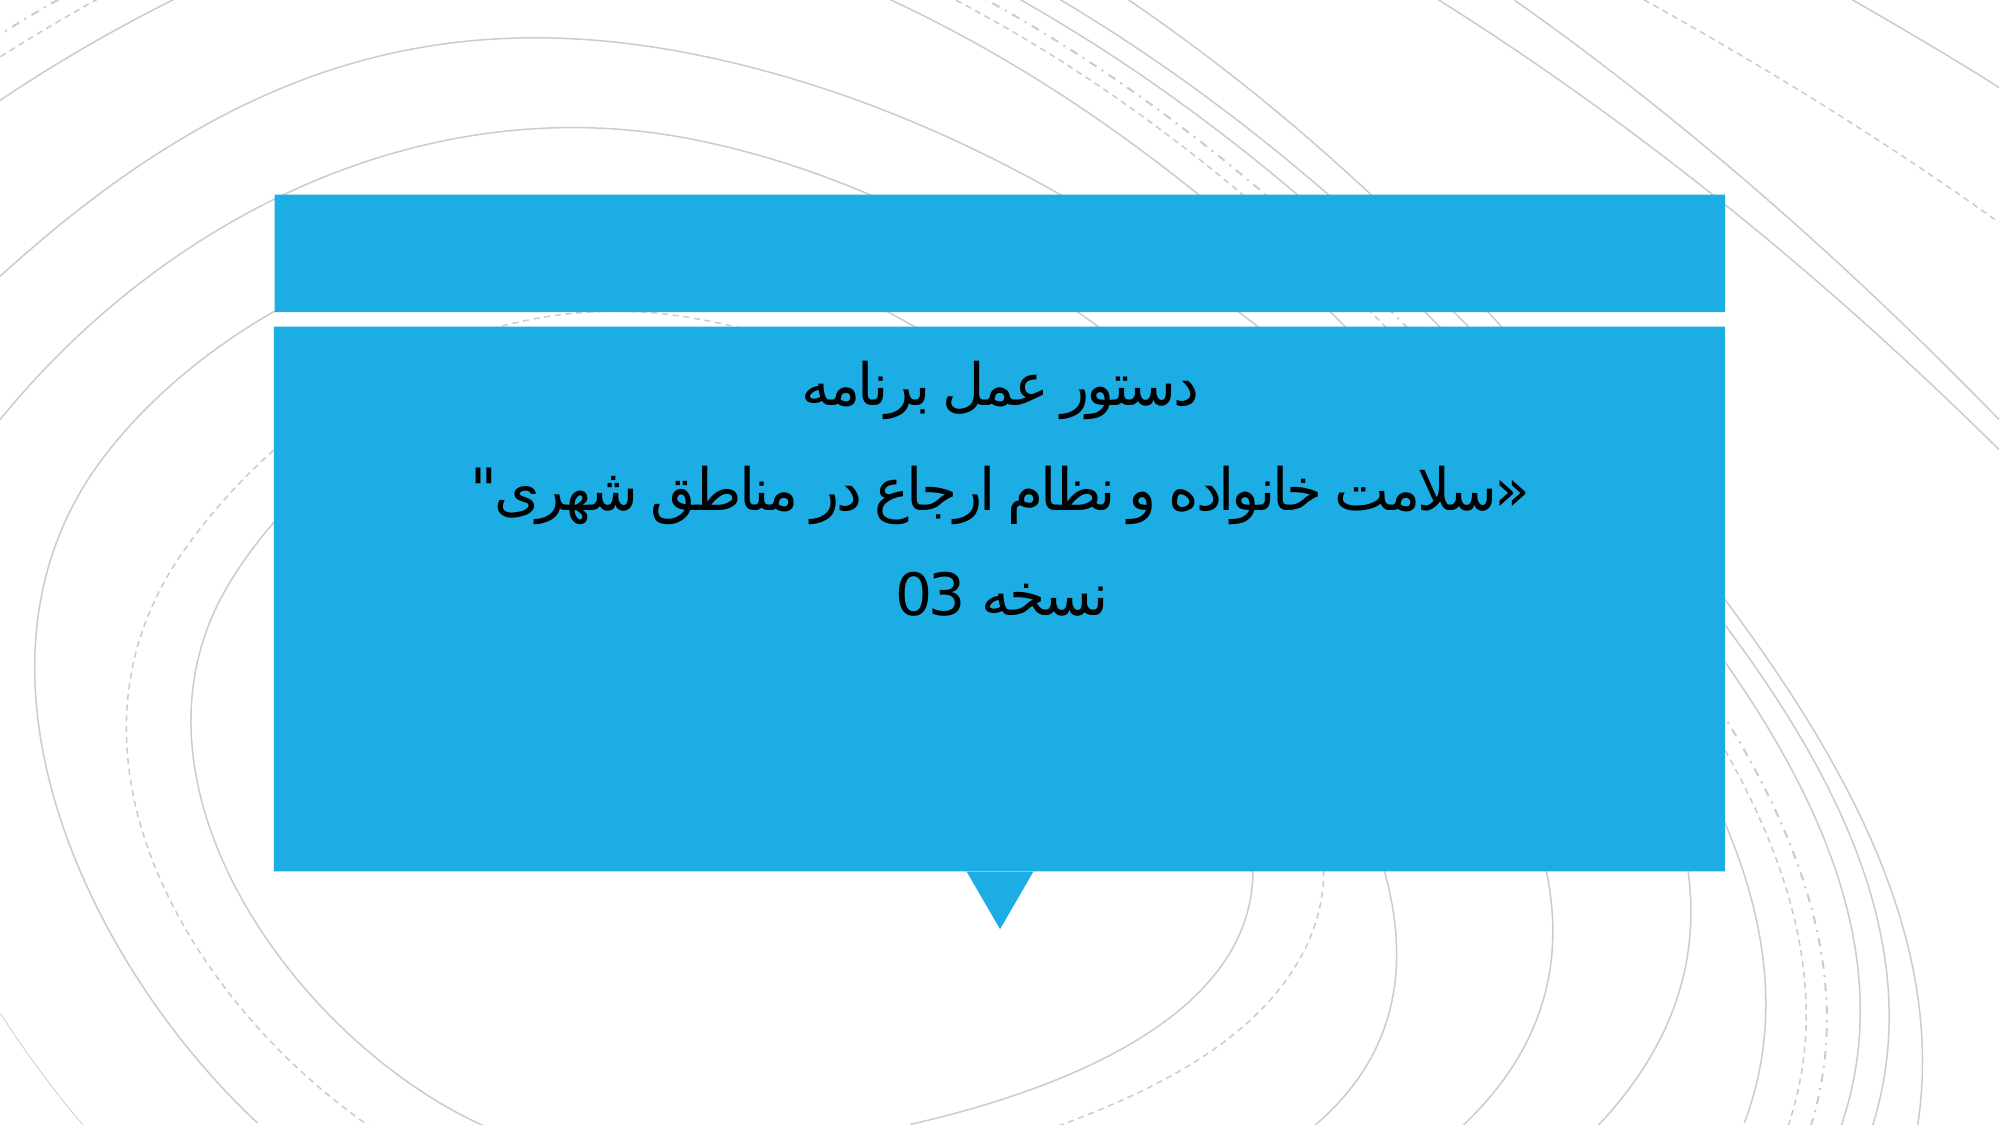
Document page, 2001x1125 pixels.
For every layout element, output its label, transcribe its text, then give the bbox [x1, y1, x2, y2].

title دستور عمل برنامه «سلامت خانواده و نظام ارجاع در مناطق شهری" نسخه 03 [288, 340, 1713, 628]
